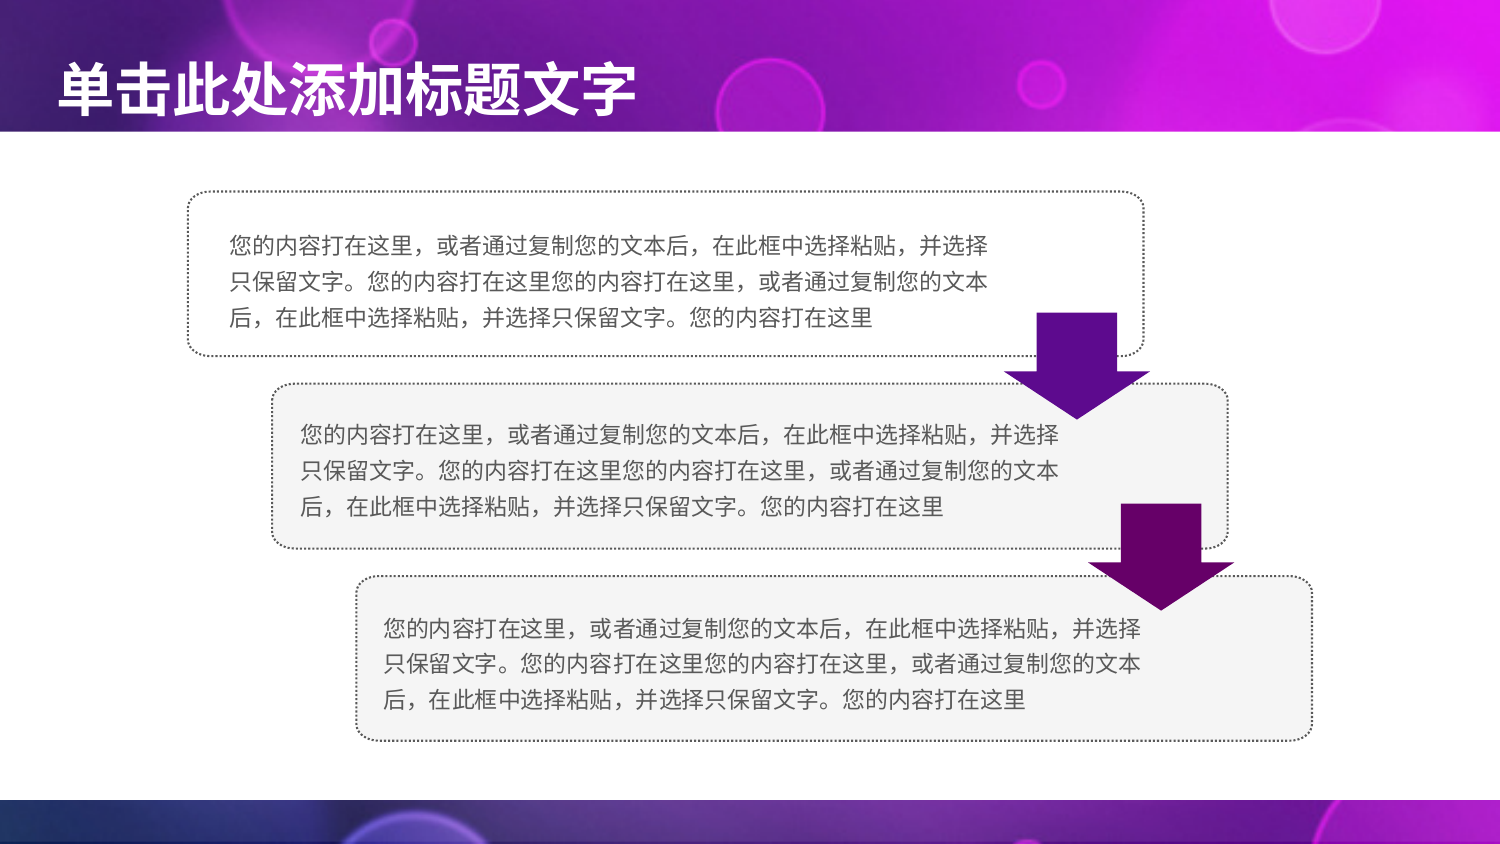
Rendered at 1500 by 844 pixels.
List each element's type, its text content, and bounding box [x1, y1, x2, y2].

text_box [1001, 310, 1153, 422]
text_box 您的内容打在这里，或者通过复制您的文本后，在此框中选择粘贴，并选择只保留文字。您的内容打在这里您的内容打在这里，或者通过复制您的文本后，在此框中选择粘贴，并选择只保留文字。您的内容打在这里 [371, 600, 1155, 719]
picture [0, 800, 1500, 844]
text_box [354, 573, 1315, 743]
text_box [1086, 501, 1237, 613]
text_box [185, 189, 1146, 359]
text_box 您的内容打在这里，或者通过复制您的文本后，在此框中选择粘贴，并选择只保留文字。您的内容打在这里您的内容打在这里，或者通过复制您的文本后，在此框中选择粘贴，并选择只保留文字。您的内容打在这里 [289, 407, 1072, 526]
text_box [270, 381, 1230, 551]
picture [0, 0, 1500, 131]
text_box 您的内容打在这里，或者通过复制您的文本后，在此框中选择粘贴，并选择只保留文字。您的内容打在这里您的内容打在这里，或者通过复制您的文本后，在此框中选择粘贴，并选择只保留文字。您的内容打在这里 [218, 218, 1002, 337]
